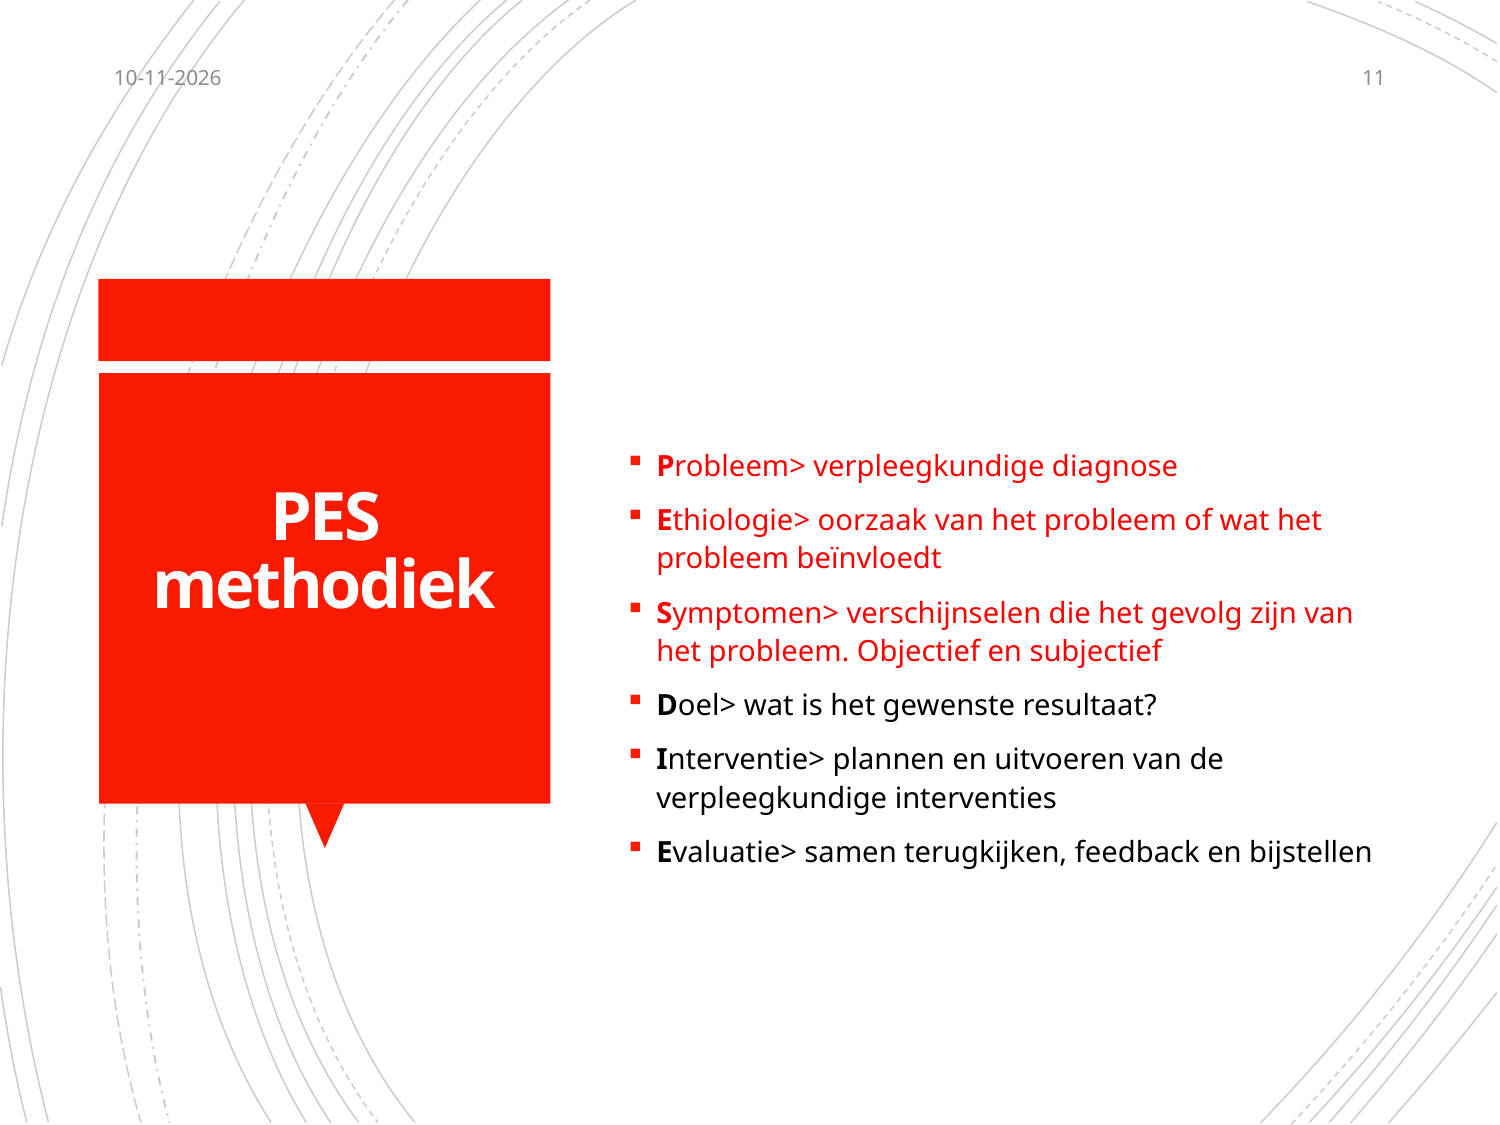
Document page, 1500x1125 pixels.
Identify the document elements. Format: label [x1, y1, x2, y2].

text_box [98, 278, 551, 849]
text_box [0, 0, 1498, 1125]
